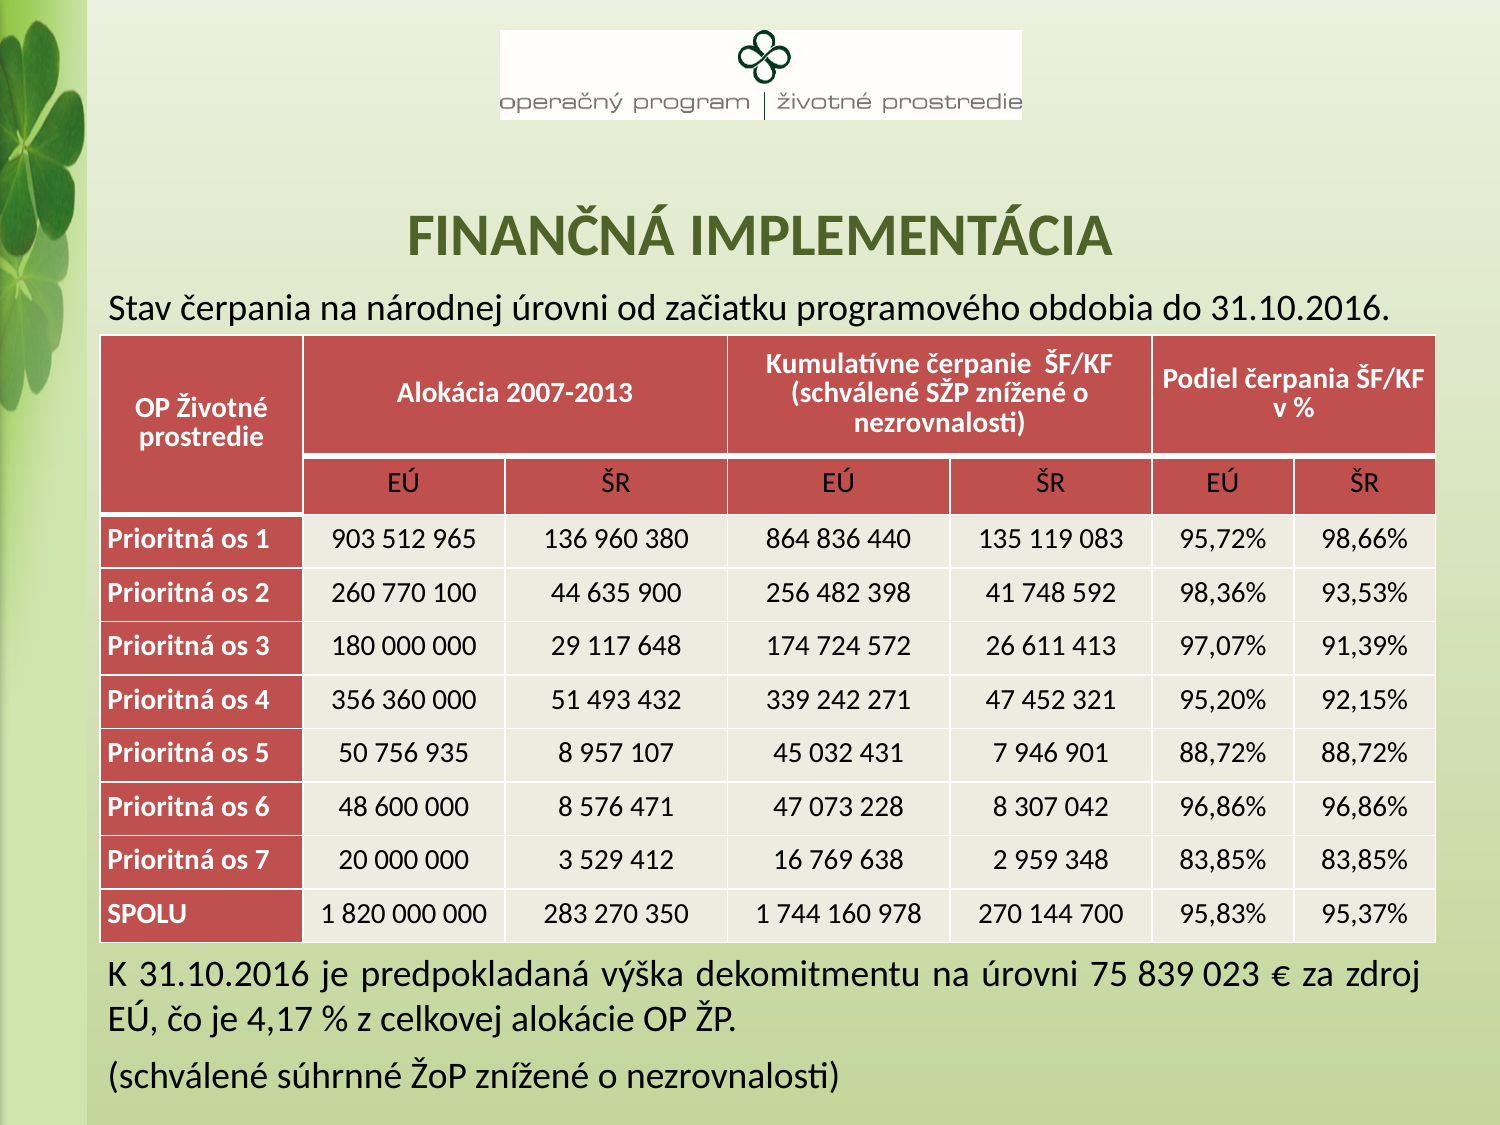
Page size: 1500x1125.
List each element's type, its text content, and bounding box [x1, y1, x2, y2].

table_cell 50 756 935 [304, 729, 504, 781]
table_cell 83,85% [1153, 836, 1293, 888]
table_cell 256 482 398 [728, 569, 949, 621]
table_cell 3 529 412 [506, 836, 727, 888]
table_cell EÚ [728, 459, 949, 514]
table_cell 283 270 350 [506, 890, 727, 942]
table_cell 91,39% [1295, 622, 1435, 674]
table_cell 260 770 100 [304, 569, 504, 621]
table_cell 174 724 572 [728, 622, 949, 674]
title Finančná implementácia [85, 137, 1436, 325]
table_cell 26 611 413 [951, 622, 1151, 674]
list K 31.10.2016 je predpokladaná výška dekomitmentu na úrovni 75 839 023 € za zdroj EÚ, čo je 4,17 % z celkovej alokácie OP ŽP. (schválené súhrnné ŽoP znížené o nezrovnalosti) [17, 941, 1436, 1125]
table_cell 44 635 900 [506, 569, 727, 621]
table_cell 2 959 348 [951, 836, 1151, 888]
table_cell 98,66% [1295, 515, 1435, 567]
table_cell Prioritná os 3 [101, 622, 302, 674]
table_cell 48 600 000 [304, 783, 504, 835]
table_cell 135 119 083 [951, 515, 1151, 567]
table_cell 51 493 432 [506, 676, 727, 728]
table_cell EÚ [1153, 459, 1293, 514]
table_cell ŠR [506, 459, 727, 514]
table_cell 93,53% [1295, 569, 1435, 621]
table_cell 7 946 901 [951, 729, 1151, 781]
table_cell 356 360 000 [304, 676, 504, 728]
table_cell 136 960 380 [506, 515, 727, 567]
table_cell Prioritná os 6 [101, 783, 302, 835]
table_cell 83,85% [1295, 836, 1435, 888]
table_cell Prioritná os 7 [101, 836, 302, 888]
table_cell 95,20% [1153, 676, 1293, 728]
picture [0, 0, 87, 1125]
table_header Kumulatívne čerpanie ŠF/KF (schválené SŽP znížené o nezrovnalosti) [728, 336, 1151, 453]
table_cell 88,72% [1295, 729, 1435, 781]
table_cell 92,15% [1295, 676, 1435, 728]
table_cell 29 117 648 [506, 622, 727, 674]
table_cell EÚ [304, 459, 504, 514]
table_cell 47 073 228 [728, 783, 949, 835]
table_cell 98,36% [1153, 569, 1293, 621]
table_cell Prioritná os 4 [101, 676, 302, 728]
table_cell 864 836 440 [728, 515, 949, 567]
table_cell 1 820 000 000 [304, 890, 504, 942]
table_cell 16 769 638 [728, 836, 949, 888]
table_cell 47 452 321 [951, 676, 1151, 728]
table_cell 88,72% [1153, 729, 1293, 781]
table_cell 45 032 431 [728, 729, 949, 781]
table_header Podiel čerpania ŠF/KF v % [1153, 336, 1435, 453]
picture [500, 30, 1022, 120]
table_cell 41 748 592 [951, 569, 1151, 621]
table_cell 270 144 700 [951, 890, 1151, 942]
table_cell Prioritná os 5 [101, 729, 302, 781]
table_cell 903 512 965 [304, 515, 504, 567]
table_cell Prioritná os 1 [101, 517, 302, 567]
table_cell 8 576 471 [506, 783, 727, 835]
table_cell Prioritná os 2 [101, 569, 302, 621]
table_cell 95,37% [1295, 890, 1435, 942]
table_header OP Životné prostredie [101, 336, 302, 512]
table_cell 1 744 160 978 [728, 890, 949, 942]
table_cell 180 000 000 [304, 622, 504, 674]
text_box Stav čerpania na národnej úrovni od začiatku programového obdobia do 31.10.2016. [93, 275, 1407, 335]
table_cell 8 307 042 [951, 783, 1151, 835]
table_cell SPOLU [101, 890, 302, 942]
table_cell 96,86% [1153, 783, 1293, 835]
table_cell 20 000 000 [304, 836, 504, 888]
table_cell 339 242 271 [728, 676, 949, 728]
table_header Alokácia 2007-2013 [304, 336, 727, 453]
table_cell 95,72% [1153, 515, 1293, 567]
table_cell 97,07% [1153, 622, 1293, 674]
table_cell ŠR [1295, 459, 1435, 514]
table_cell 96,86% [1295, 783, 1435, 835]
table_cell ŠR [951, 459, 1151, 514]
table_cell 95,83% [1153, 890, 1293, 942]
table_cell 8 957 107 [506, 729, 727, 781]
